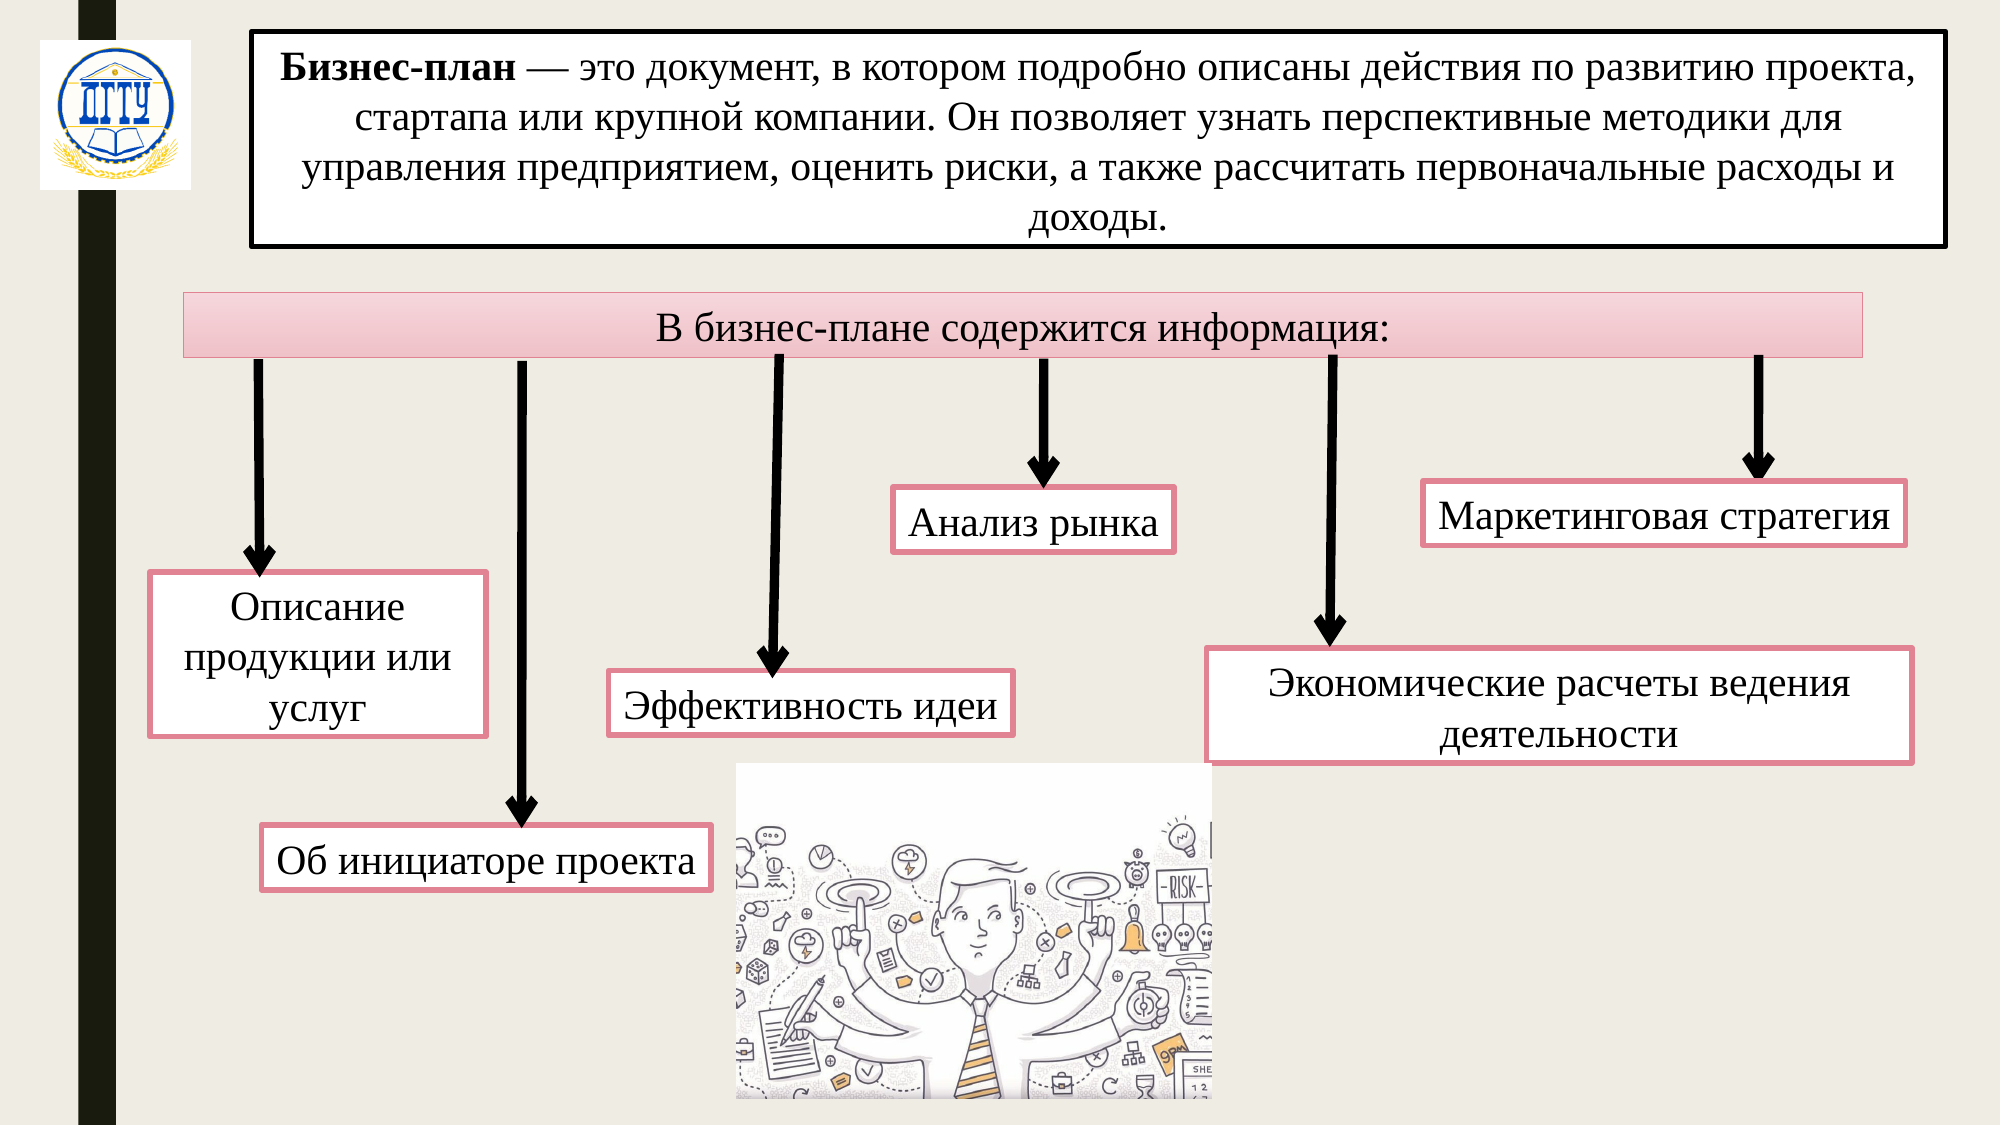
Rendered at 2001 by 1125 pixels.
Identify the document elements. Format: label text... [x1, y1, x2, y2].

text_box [1185, 499, 1478, 503]
text_box В бизнес-плане содержится информация: [183, 292, 1863, 358]
text_box Экономические расчеты ведения деятельности [1204, 645, 1915, 766]
picture [735, 763, 1212, 1099]
text_box Анализ рынка [890, 484, 1177, 555]
text_box Описание продукции или услуг [147, 569, 489, 739]
text_box Эффективность идеи [606, 668, 1016, 738]
picture [40, 40, 191, 190]
text_box Об инициаторе проекта [259, 822, 714, 893]
text_box Бизнес-план — это документ, в котором подробно описаны действия по развитию проекта, стартапа или крупной компании. Он позволяет узнать перспективные методики для управления предприятием, оценить риски, а также рассчитать первоначальные расходы и доходы. [249, 29, 1948, 249]
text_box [613, 512, 939, 520]
text_box Маркетинговая стратегия [1420, 478, 1908, 548]
